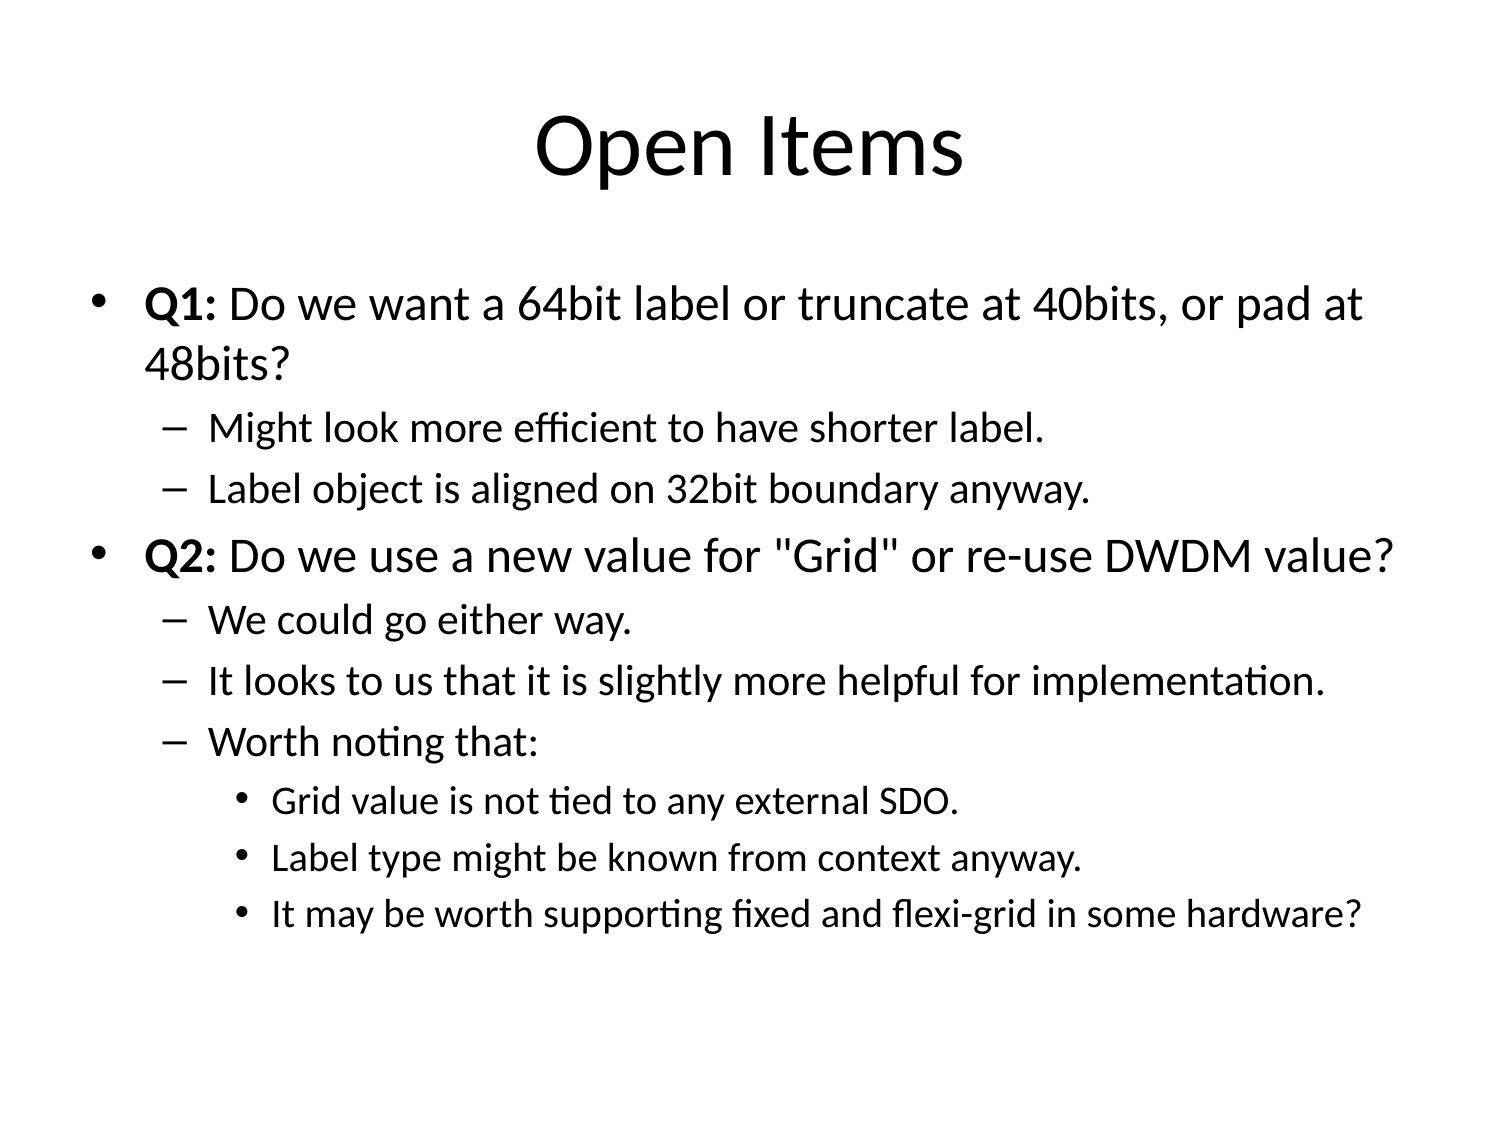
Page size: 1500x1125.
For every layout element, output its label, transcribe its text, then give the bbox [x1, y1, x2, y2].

title Open Items [75, 45, 1425, 233]
list Q1: Do we want a 64bit label or truncate at 40bits, or pad at 48bits? Might look more efficient to have shorter label. Label object is aligned on 32bit boundary anyway. Q2: Do we use a new value for "Grid" or re-use DWDM value? We could go either way. It looks to us that it is slightly more helpful for implementation. Worth noting that: Grid value is not tied to any external SDO. Label type might be known from context anyway. It may be worth supporting fixed and flexi-grid in some hardware? [75, 262, 1425, 1005]
